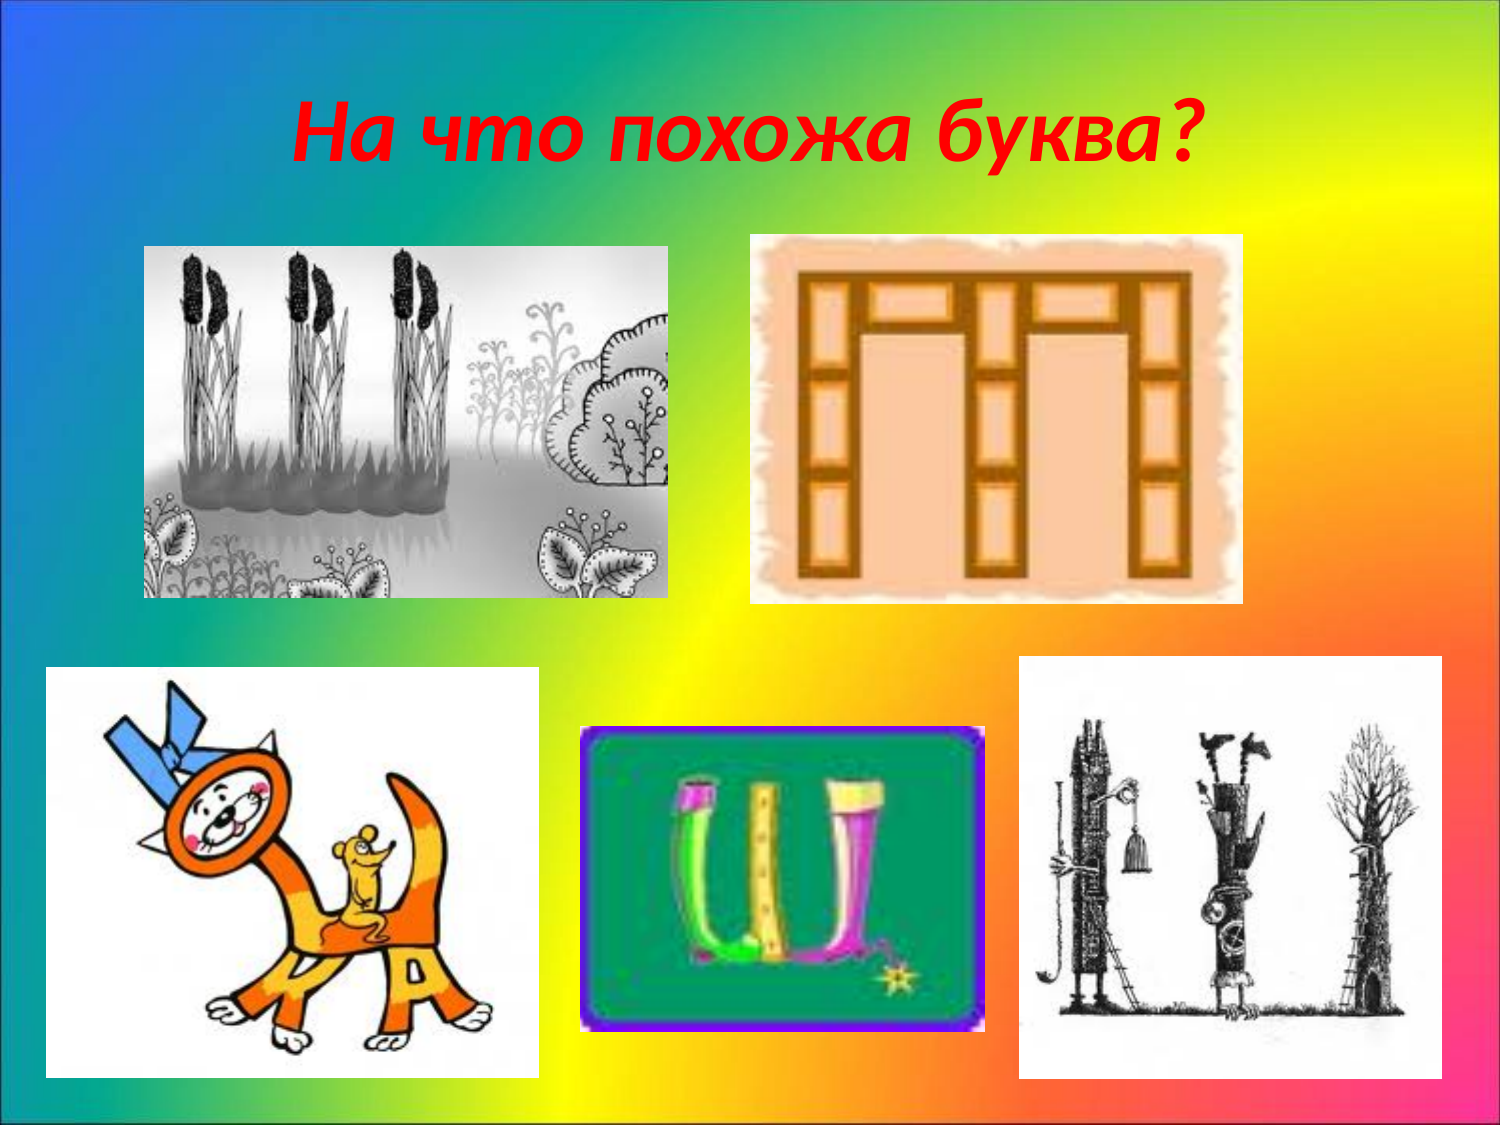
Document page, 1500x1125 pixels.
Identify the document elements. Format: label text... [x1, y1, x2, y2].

picture [0, 0, 1500, 1125]
title На что похожа буква? [74, 44, 1426, 233]
